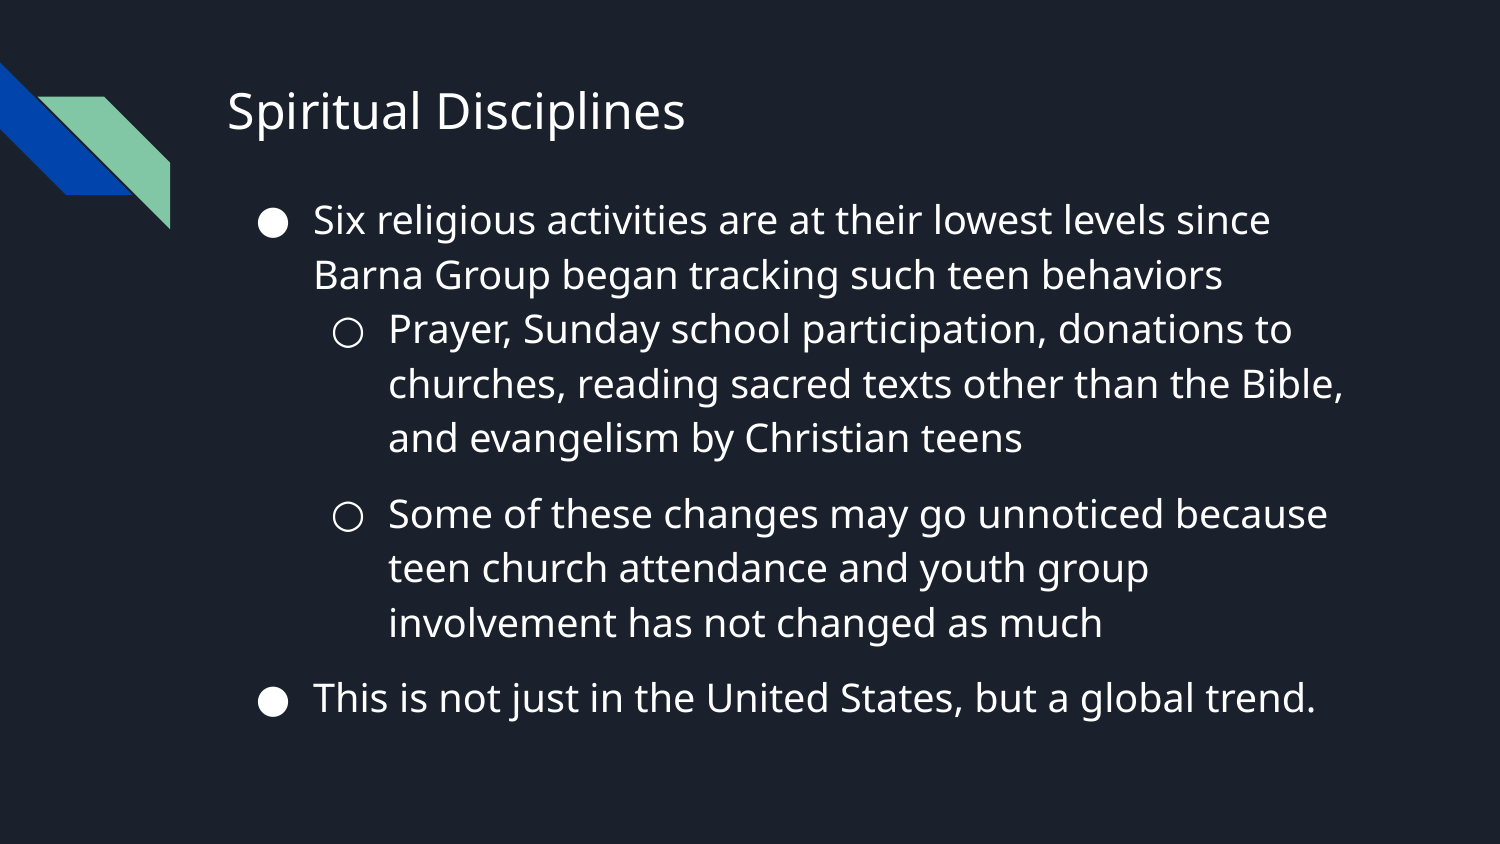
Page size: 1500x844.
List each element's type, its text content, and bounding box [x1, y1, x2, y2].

list Six religious activities are at their lowest levels since Barna Group began tracking such teen behaviors Prayer, Sunday school participation, donations to churches, reading sacred texts other than the Bible, and evangelism by Christian teens Some of these changes may go unnoticed because teen church attendance and youth group involvement has not changed as much This is not just in the United States, but a global trend. [223, 172, 1378, 651]
title Spiritual Disciplines [212, 64, 1368, 215]
